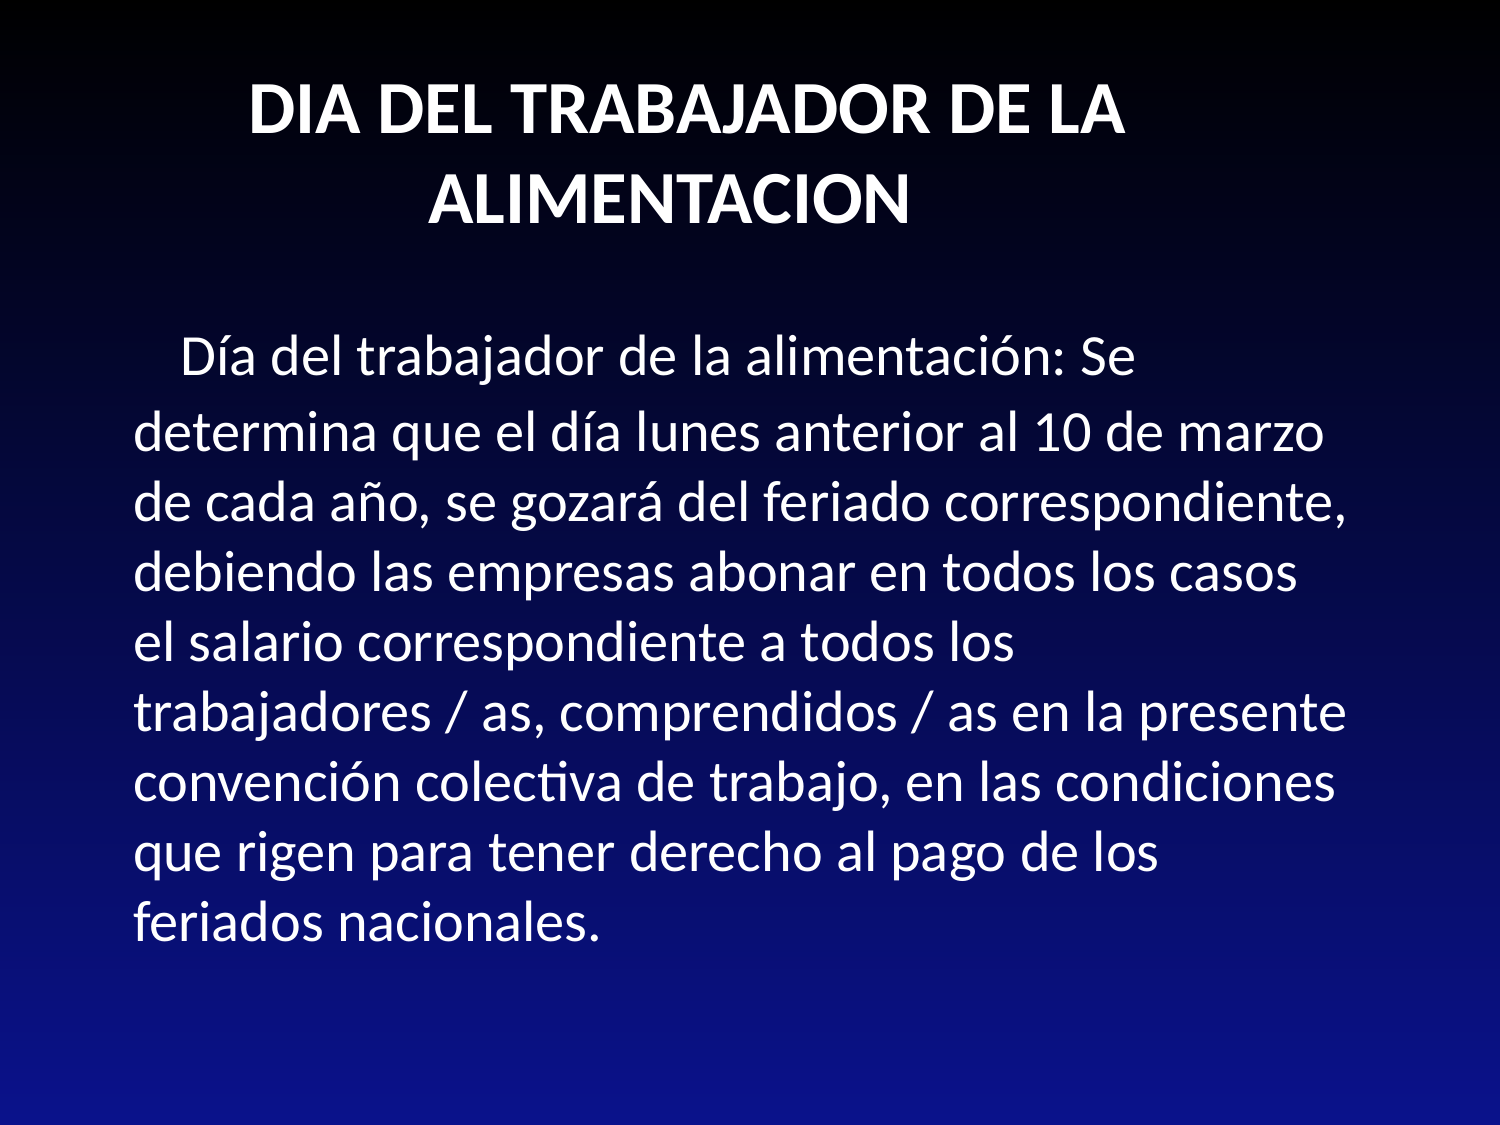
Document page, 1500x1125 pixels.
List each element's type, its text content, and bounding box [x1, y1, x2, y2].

title DIA DEL TRABAJADOR DE LA ALIMENTACION [0, 58, 1376, 213]
list Día del trabajador de la alimentación: Se determina que el día lunes anterior al 10 de marzo de cada año, se gozará del feriado correspondiente, debiendo las empresas abonar en todos los casos el salario correspondiente a todos los trabajadores / as, comprendidos / as en la presente convención colectiva de trabajo, en las condiciones que rigen para tener derecho al pago de los feriados nacionales. [76, 283, 1351, 970]
